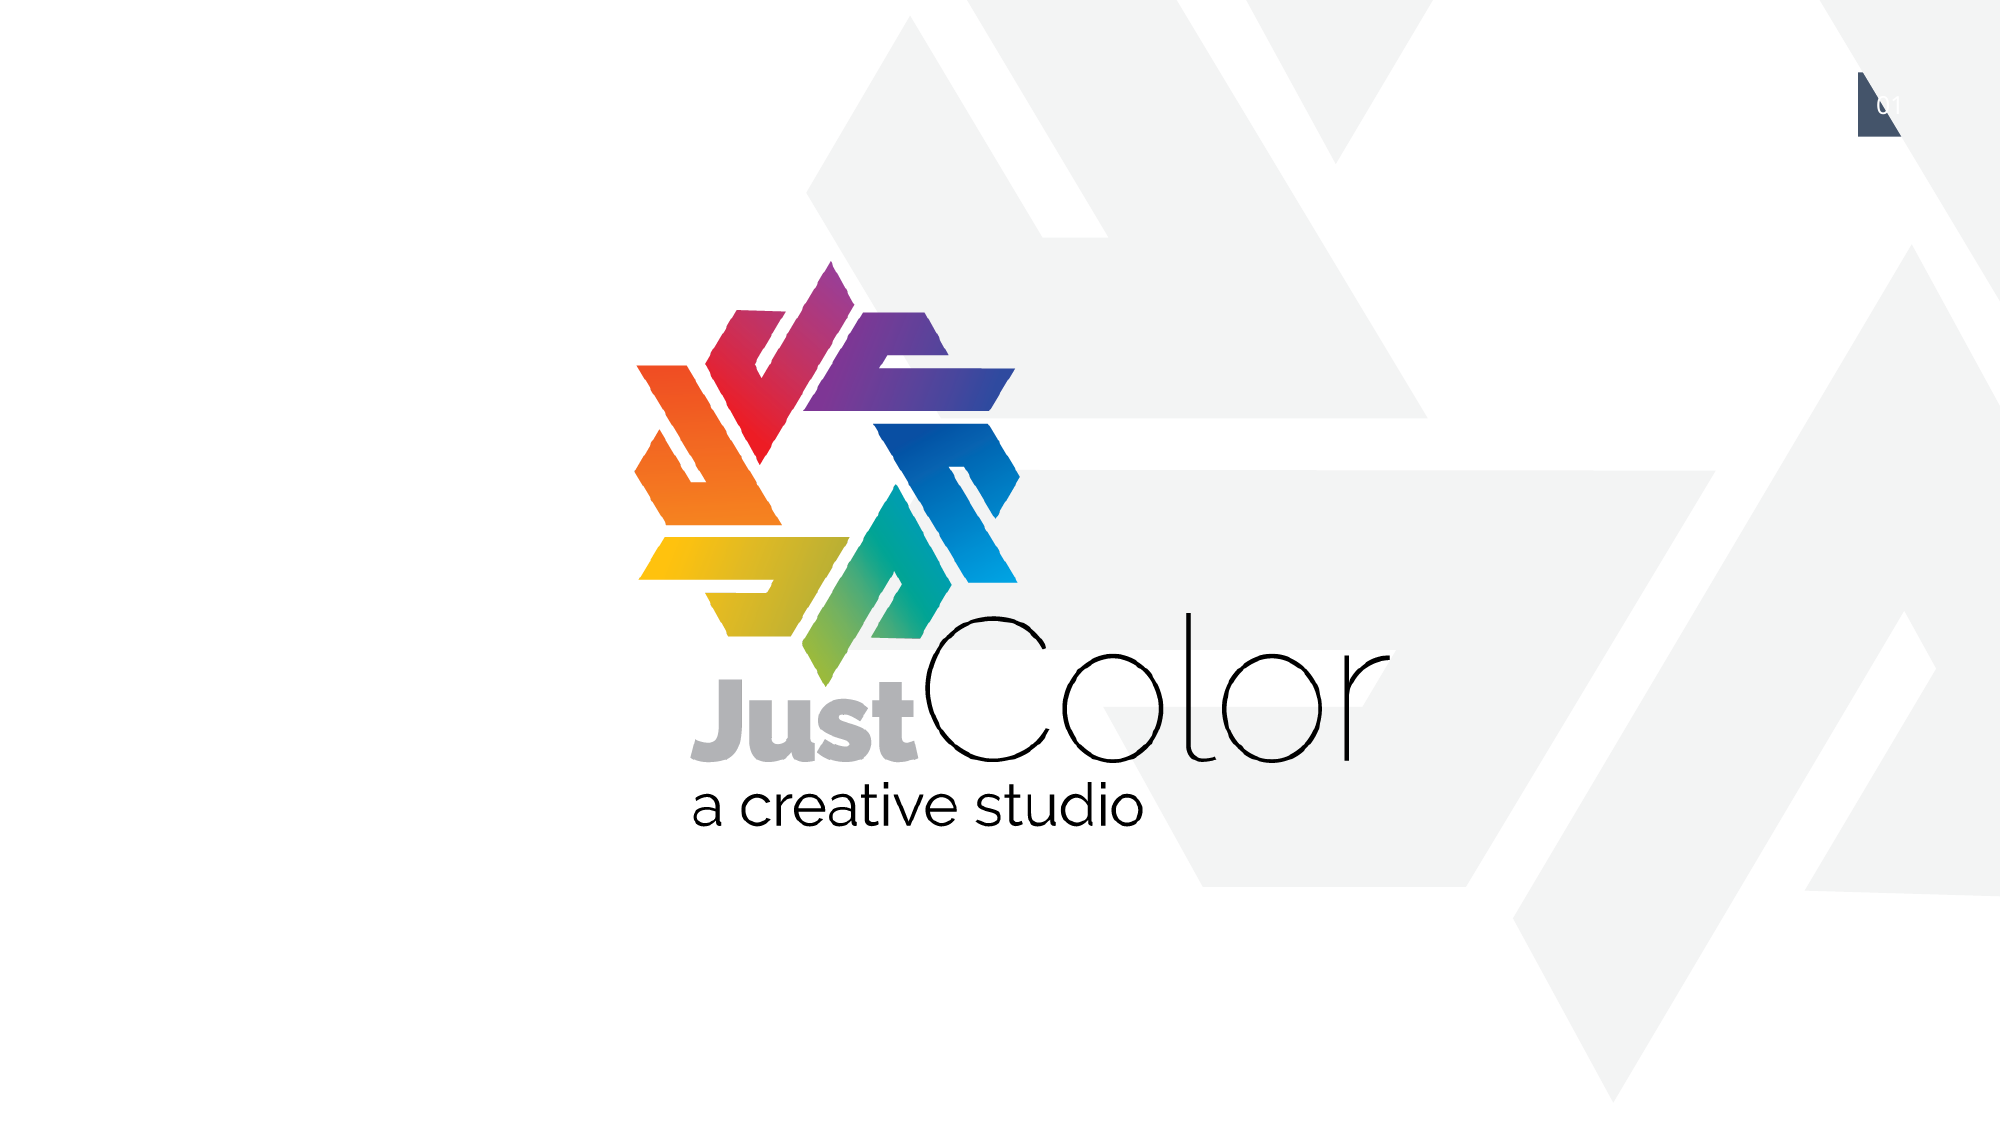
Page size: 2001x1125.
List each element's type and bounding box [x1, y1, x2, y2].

text_box [1563, 0, 2000, 1103]
picture [437, 0, 1563, 1125]
